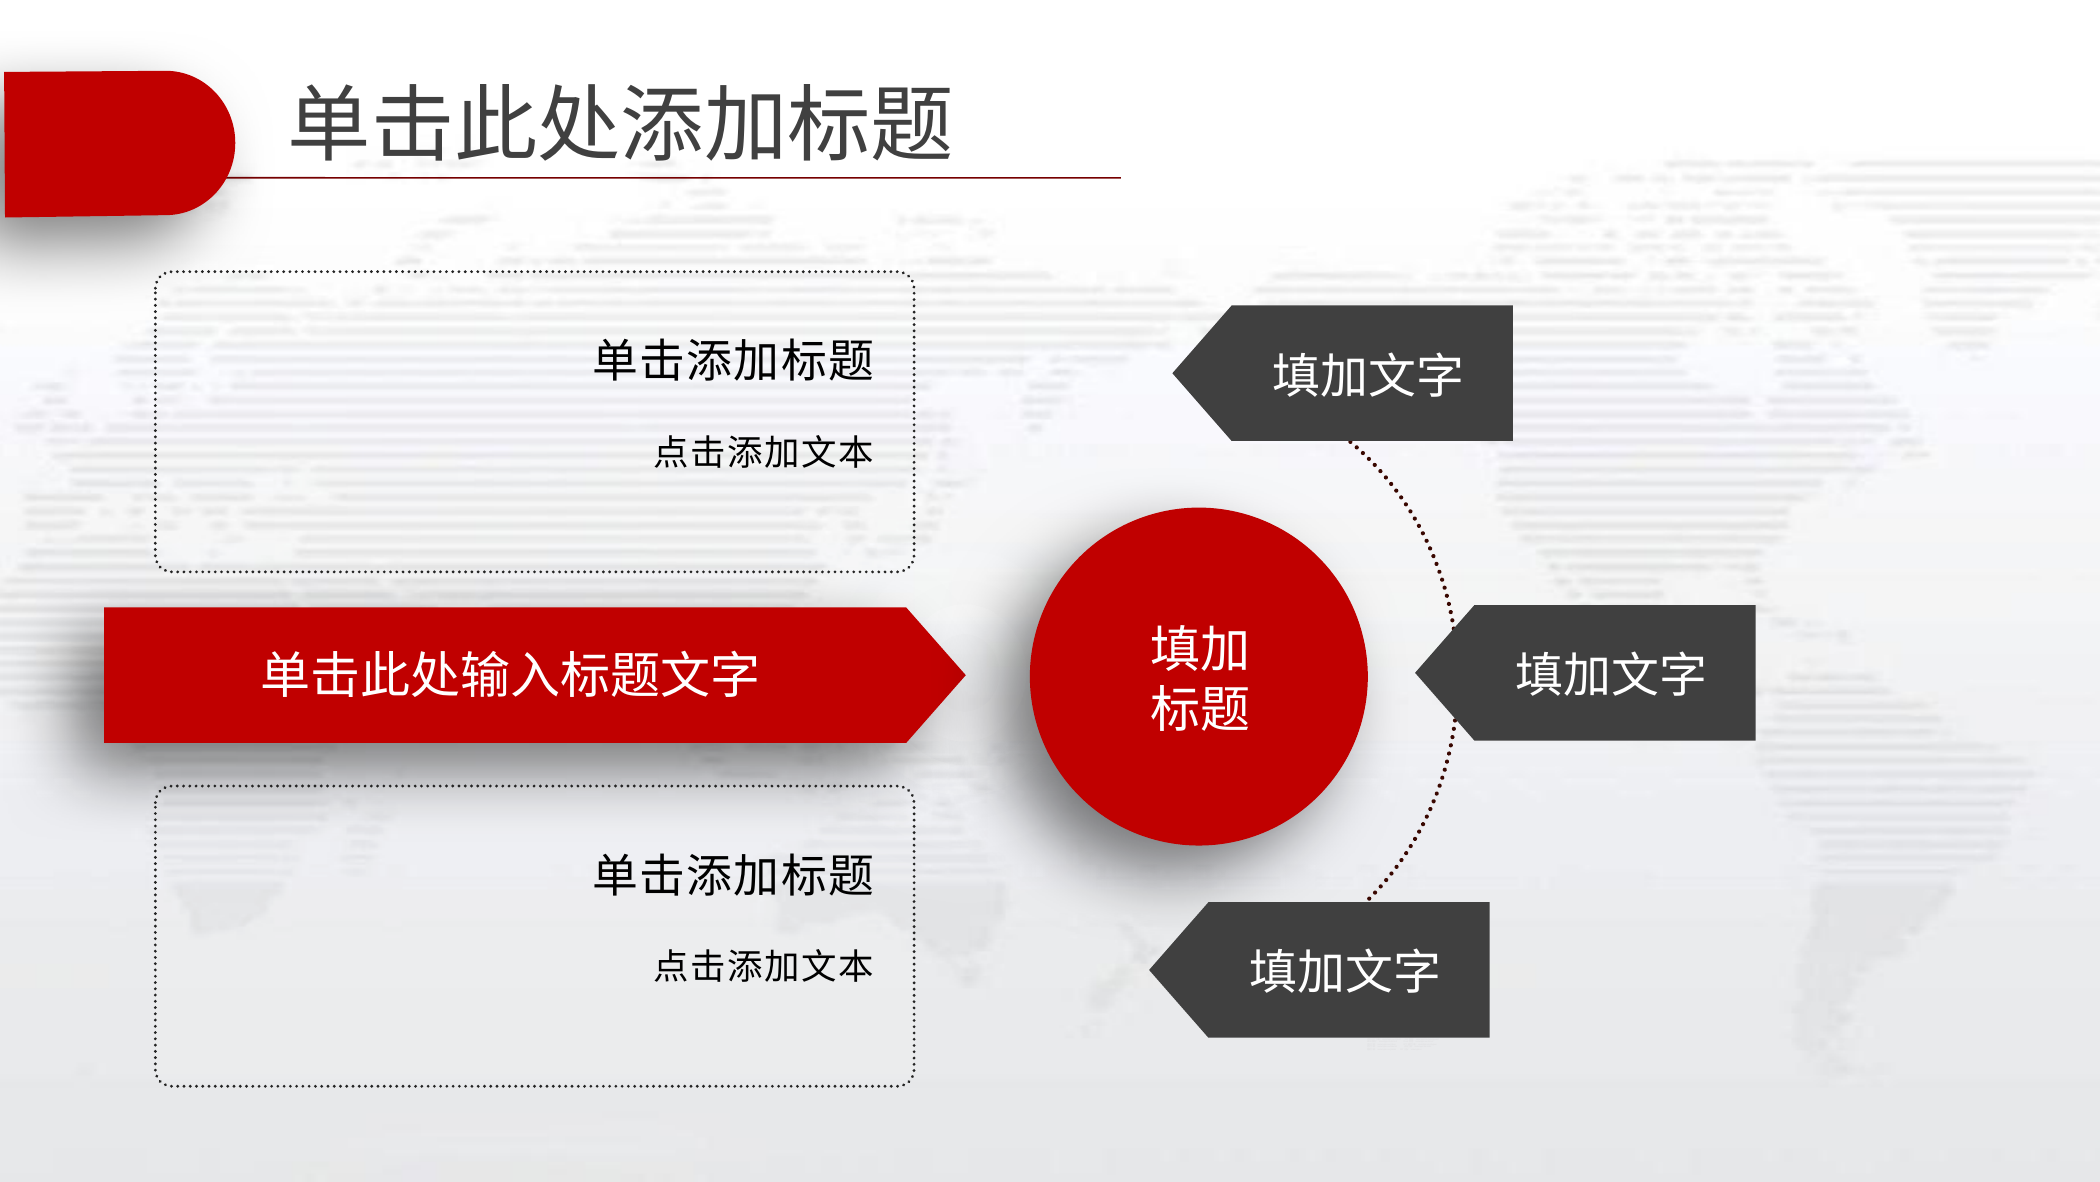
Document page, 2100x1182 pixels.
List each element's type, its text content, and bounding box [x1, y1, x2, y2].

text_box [155, 271, 915, 573]
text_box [757, 442, 1172, 904]
text_box [1176, 506, 1180, 600]
text_box 单击此处输入标题文字 [164, 640, 752, 706]
text_box [102, 605, 752, 746]
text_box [1172, 305, 1514, 442]
picture [0, 0, 2100, 1182]
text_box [1148, 901, 1490, 1038]
text_box [1180, 449, 1451, 900]
title 单击此处添加标题 [270, 47, 1691, 196]
text_box 填加 标题 [1176, 600, 1181, 754]
text_box [1176, 754, 1181, 847]
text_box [155, 785, 915, 1087]
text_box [1414, 604, 1756, 741]
